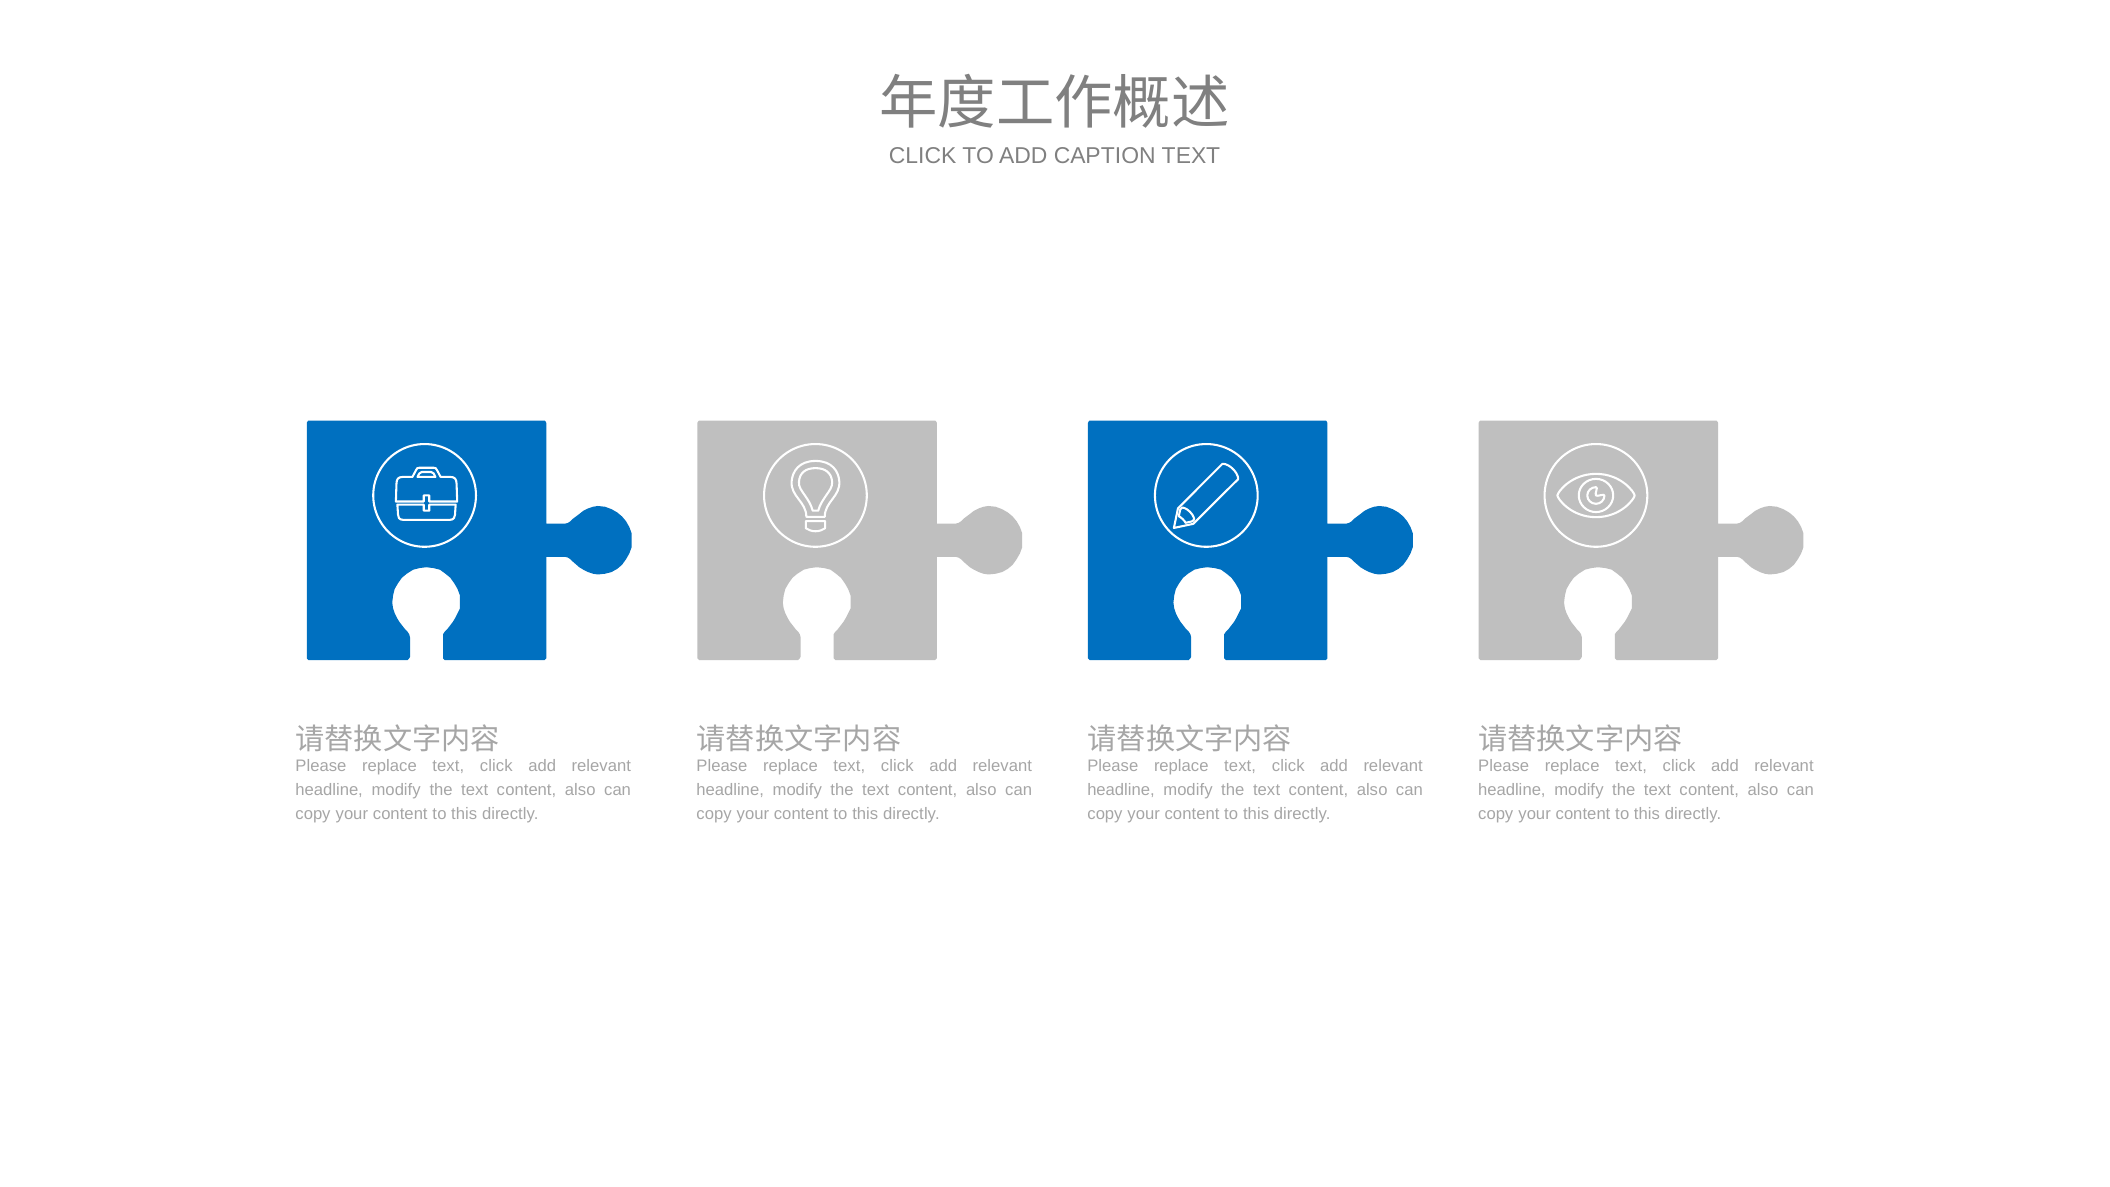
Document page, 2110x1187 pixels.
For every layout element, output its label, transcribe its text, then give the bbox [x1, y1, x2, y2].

text_box Please replace text, click add relevant headline, modify the text content, also can copy your content to this directly. [1478, 750, 1815, 823]
text_box 请替换文字内容 [696, 713, 962, 750]
text_box Please replace text, click add relevant headline, modify the text content, also can copy your content to this directly. [1087, 750, 1424, 823]
text_box 请替换文字内容 [295, 713, 561, 750]
text_box [306, 420, 632, 661]
text_box 年度工作概述 [865, 65, 1245, 136]
text_box 请替换文字内容 [1087, 713, 1353, 750]
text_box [1544, 444, 1648, 547]
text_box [1154, 444, 1258, 547]
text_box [373, 444, 476, 547]
text_box [697, 420, 1023, 661]
text_box Please replace text, click add relevant headline, modify the text content, also can copy your content to this directly. [295, 750, 632, 823]
text_box [1087, 420, 1413, 661]
text_box Please replace text, click add relevant headline, modify the text content, also can copy your content to this directly. [696, 750, 1033, 823]
text_box 请替换文字内容 [1478, 713, 1743, 750]
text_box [764, 444, 867, 547]
text_box [1478, 420, 1804, 661]
text_box CLICK TO ADD CAPTION TEXT [865, 140, 1245, 168]
